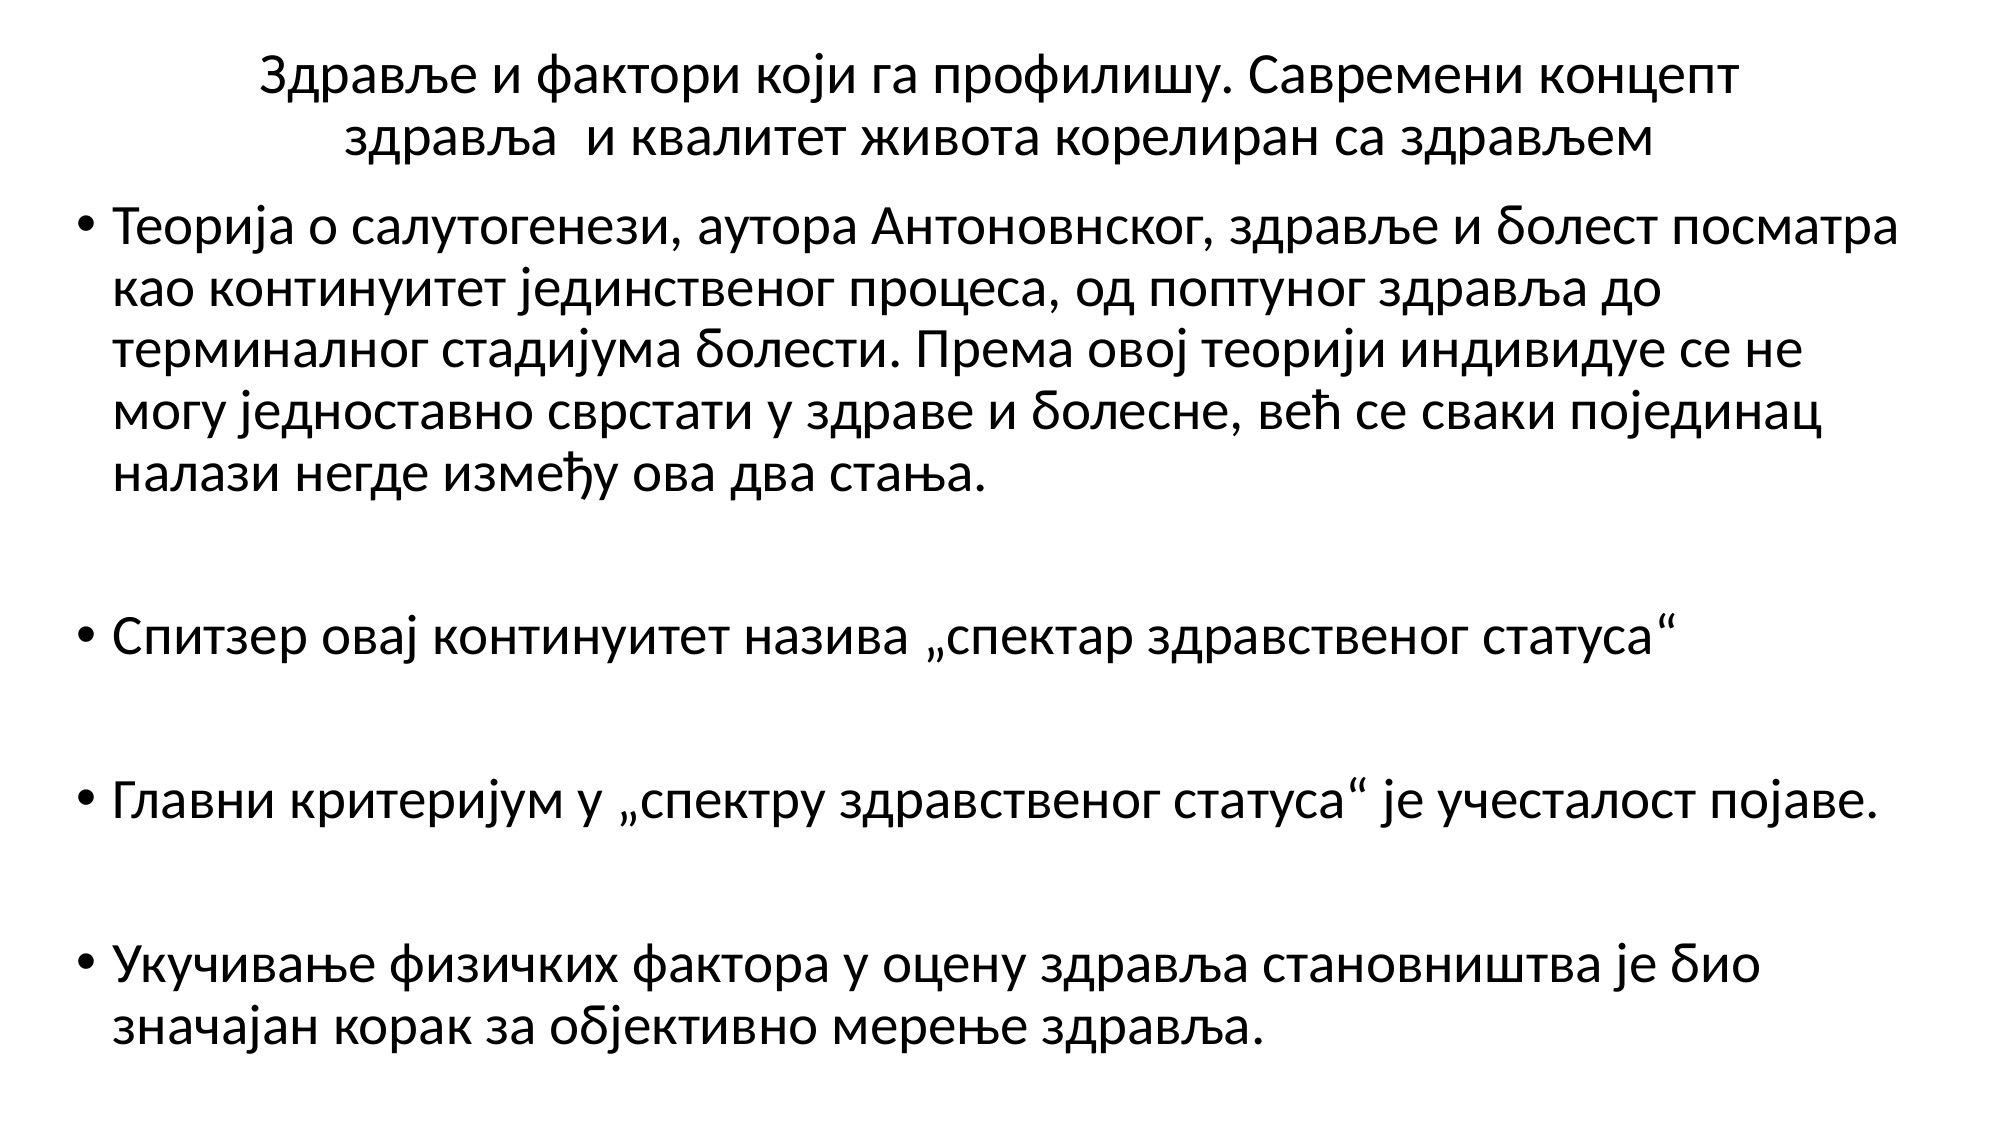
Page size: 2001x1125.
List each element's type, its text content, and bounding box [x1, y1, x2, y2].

list Теорија о салутогенези, аутора Антоновнског, здравље и болест посматра као континуитет јединственог процеса, од поптуног здравља до терминалног стадијума болести. Према овој теорији индивидуе се не могу једноставно сврстати у здраве и болесне, већ се сваки појединац налази негде између ова два стања. Спитзер овај континуитет назива „спектар здравственог статуса“ Главни критеријум у „спектру здравственог статуса“ је учесталост појаве. Укучивање физичких фактора у оцену здравља становништва је био значајан корак за објективно мерење здравља. [61, 188, 1929, 1078]
title Здравље и фактори који га профилишу. Савремени концепт здравља и квалитет живота корелиран са здрављем [137, 31, 1863, 180]
